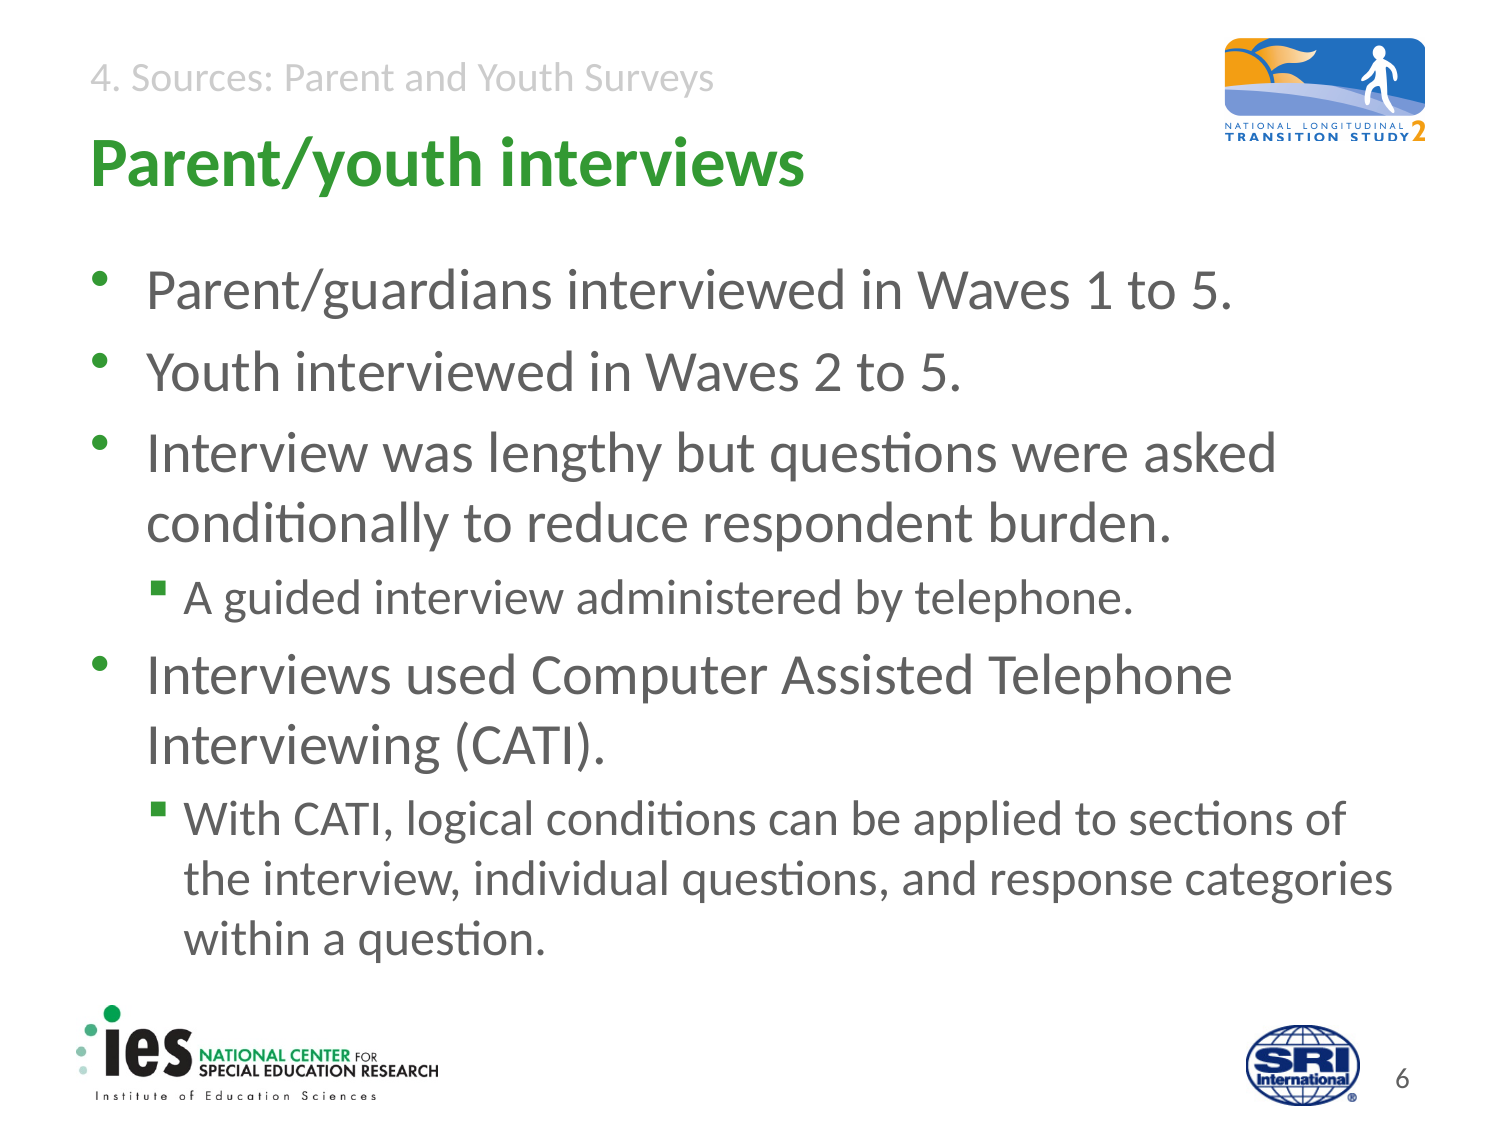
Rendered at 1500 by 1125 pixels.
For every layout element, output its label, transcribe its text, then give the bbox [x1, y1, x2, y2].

title Parent/youth interviews [74, 90, 1426, 226]
slide_number 5 [1321, 1051, 1426, 1125]
picture [1246, 1025, 1360, 1106]
picture [76, 1005, 438, 1100]
list Parent/guardians interviewed in Waves 1 to 5. Youth interviewed in Waves 2 to 5. Interview was lengthy but questions were asked conditionally to reduce respondent burden. A guided interview administered by telephone. Interviews used Computer Assisted Telephone Interviewing (CATI). With CATI, logical conditions can be applied to sections of the interview, individual questions, and response categories within a question. [74, 243, 1426, 987]
